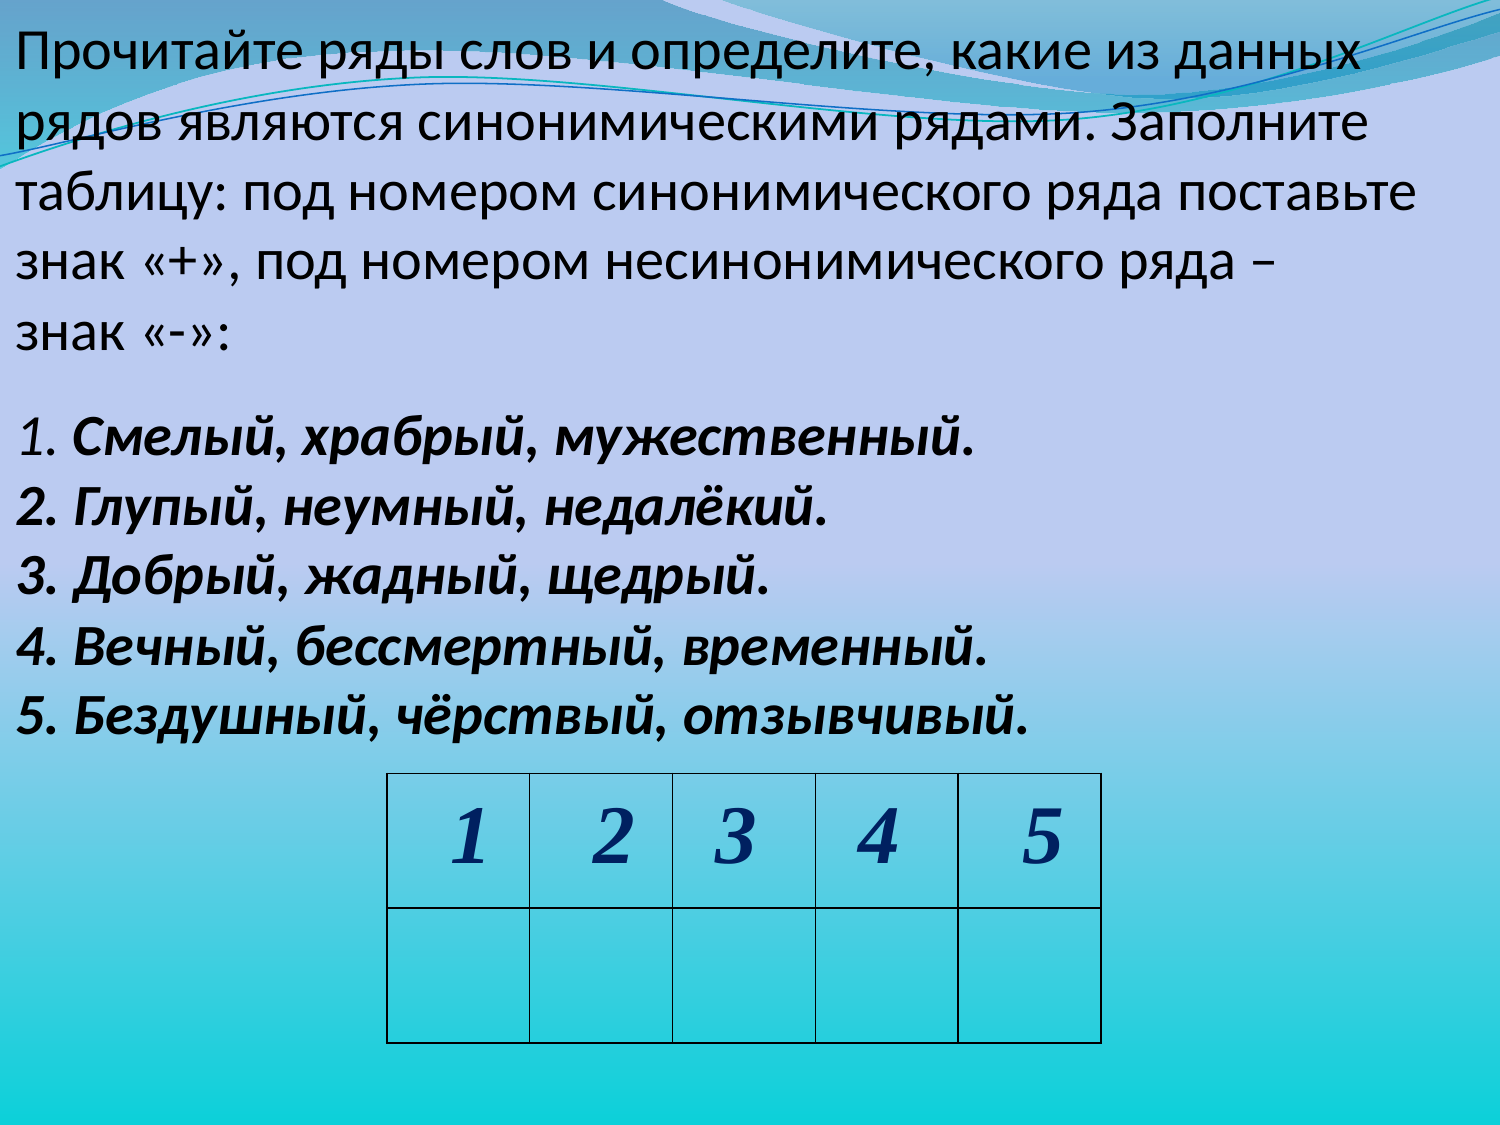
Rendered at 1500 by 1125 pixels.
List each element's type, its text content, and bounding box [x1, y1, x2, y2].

table_cell [530, 909, 672, 1042]
table_cell [673, 909, 815, 1042]
text_box Прочитайте ряды слов и определите, какие из данных рядов являются синонимическими рядами. Заполните таблицу: под номером синонимического ряда поставьте знак «+», под номером несинонимического ряда – знак «-»: Смелый, храбрый, мужественный. Глупый, неумный, недалёкий. Добрый, жадный, щедрый. Вечный, бессмертный, временный. Бездушный, чёрствый, отзывчивый. [0, 4, 1500, 854]
table_header 5 [959, 854, 1100, 907]
table_cell [816, 909, 957, 1042]
table_cell [959, 909, 1100, 1042]
table_header 3 [673, 854, 815, 907]
table_cell [388, 909, 529, 1042]
table_header 1 [388, 854, 529, 907]
table_header 2 [530, 854, 672, 907]
table_header 4 [816, 854, 957, 907]
